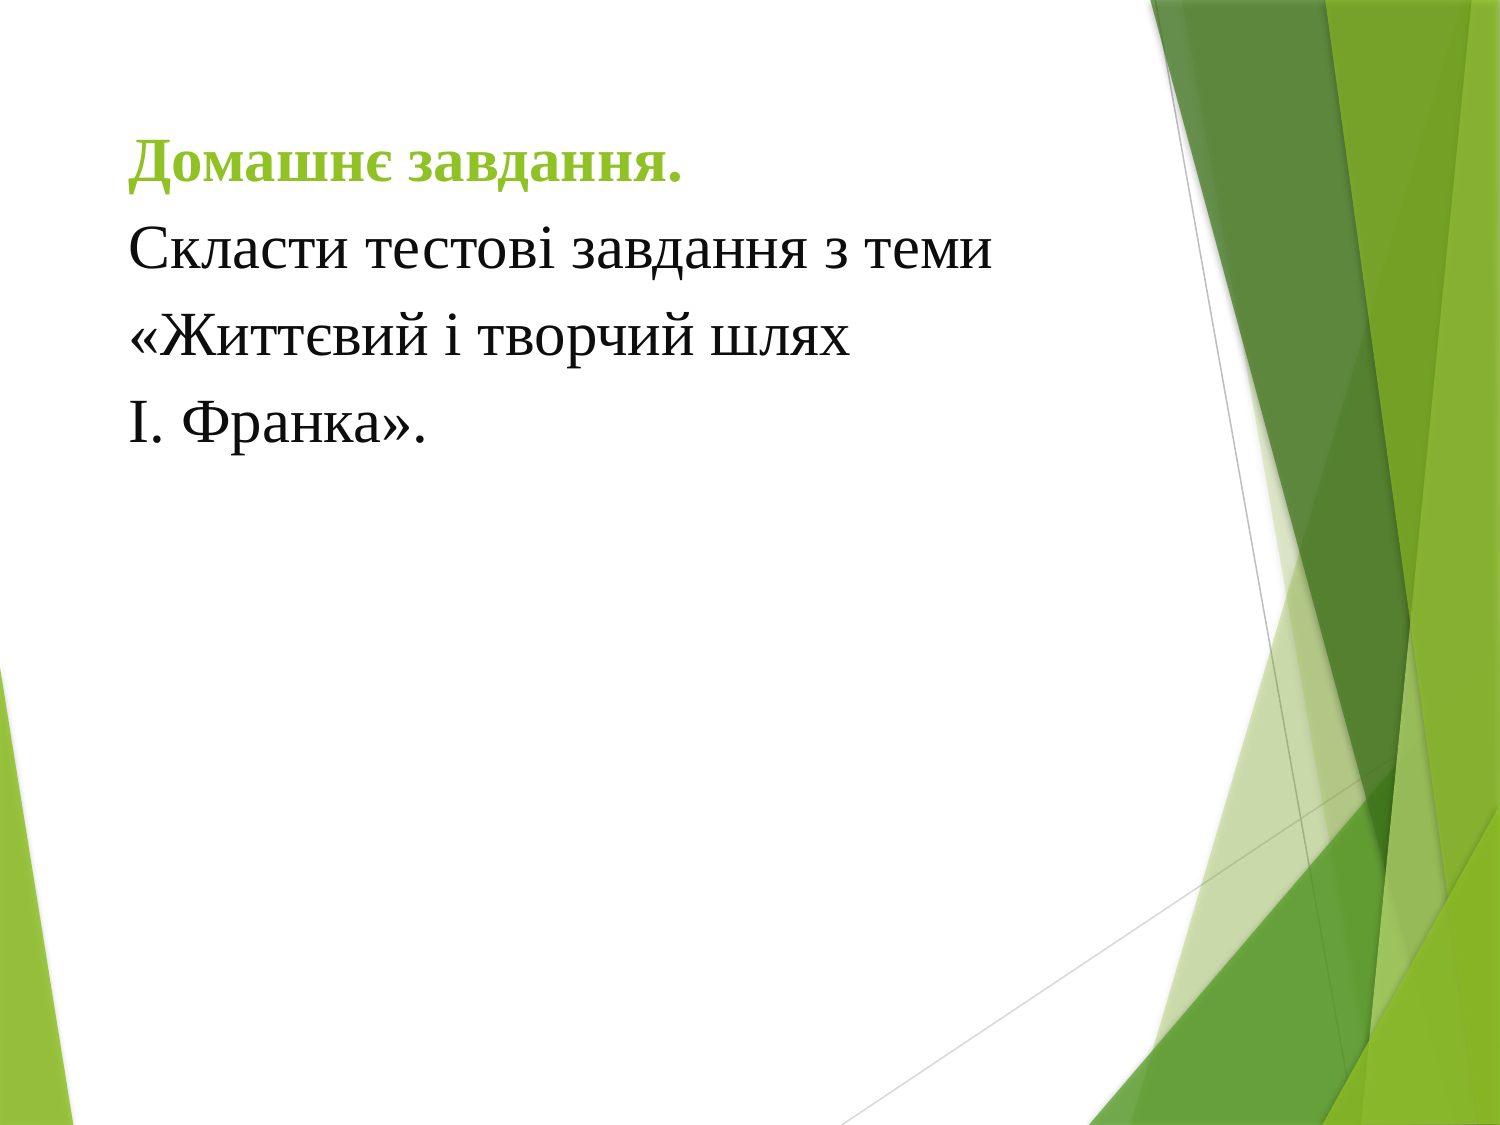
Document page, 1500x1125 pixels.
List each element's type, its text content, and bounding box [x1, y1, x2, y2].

title Домашнє завдання. Скласти тестові завдання з теми «Життєвий і творчий шлях І. Франка». [99, 99, 1142, 528]
